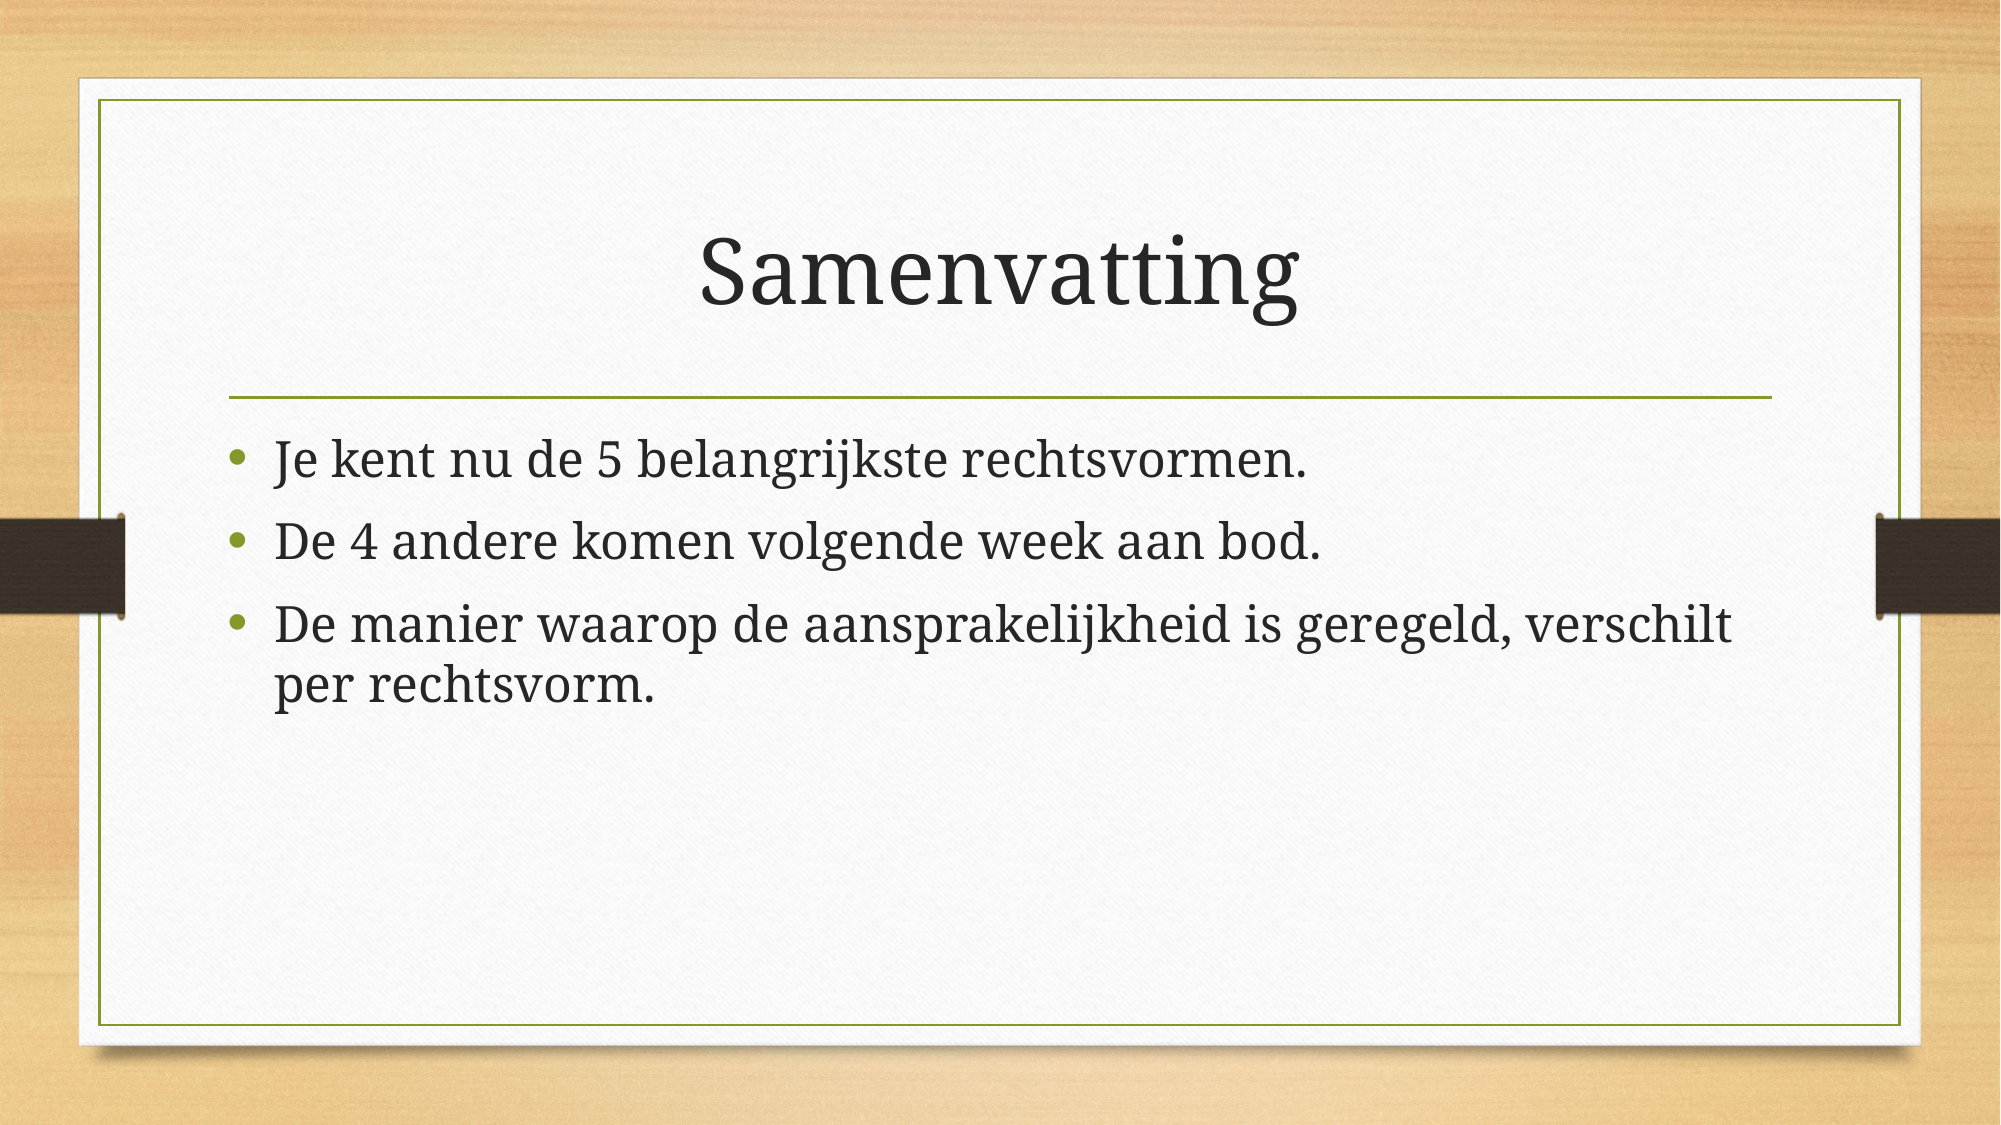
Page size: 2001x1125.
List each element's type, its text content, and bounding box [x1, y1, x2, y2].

title Samenvatting [212, 161, 1788, 375]
list Je kent nu de 5 belangrijkste rechtsvormen. De 4 andere komen volgende week aan bod. De manier waarop de aansprakelijkheid is geregeld, verschilt per rechtsvorm. [212, 419, 1788, 964]
picture [0, 0, 2001, 1125]
